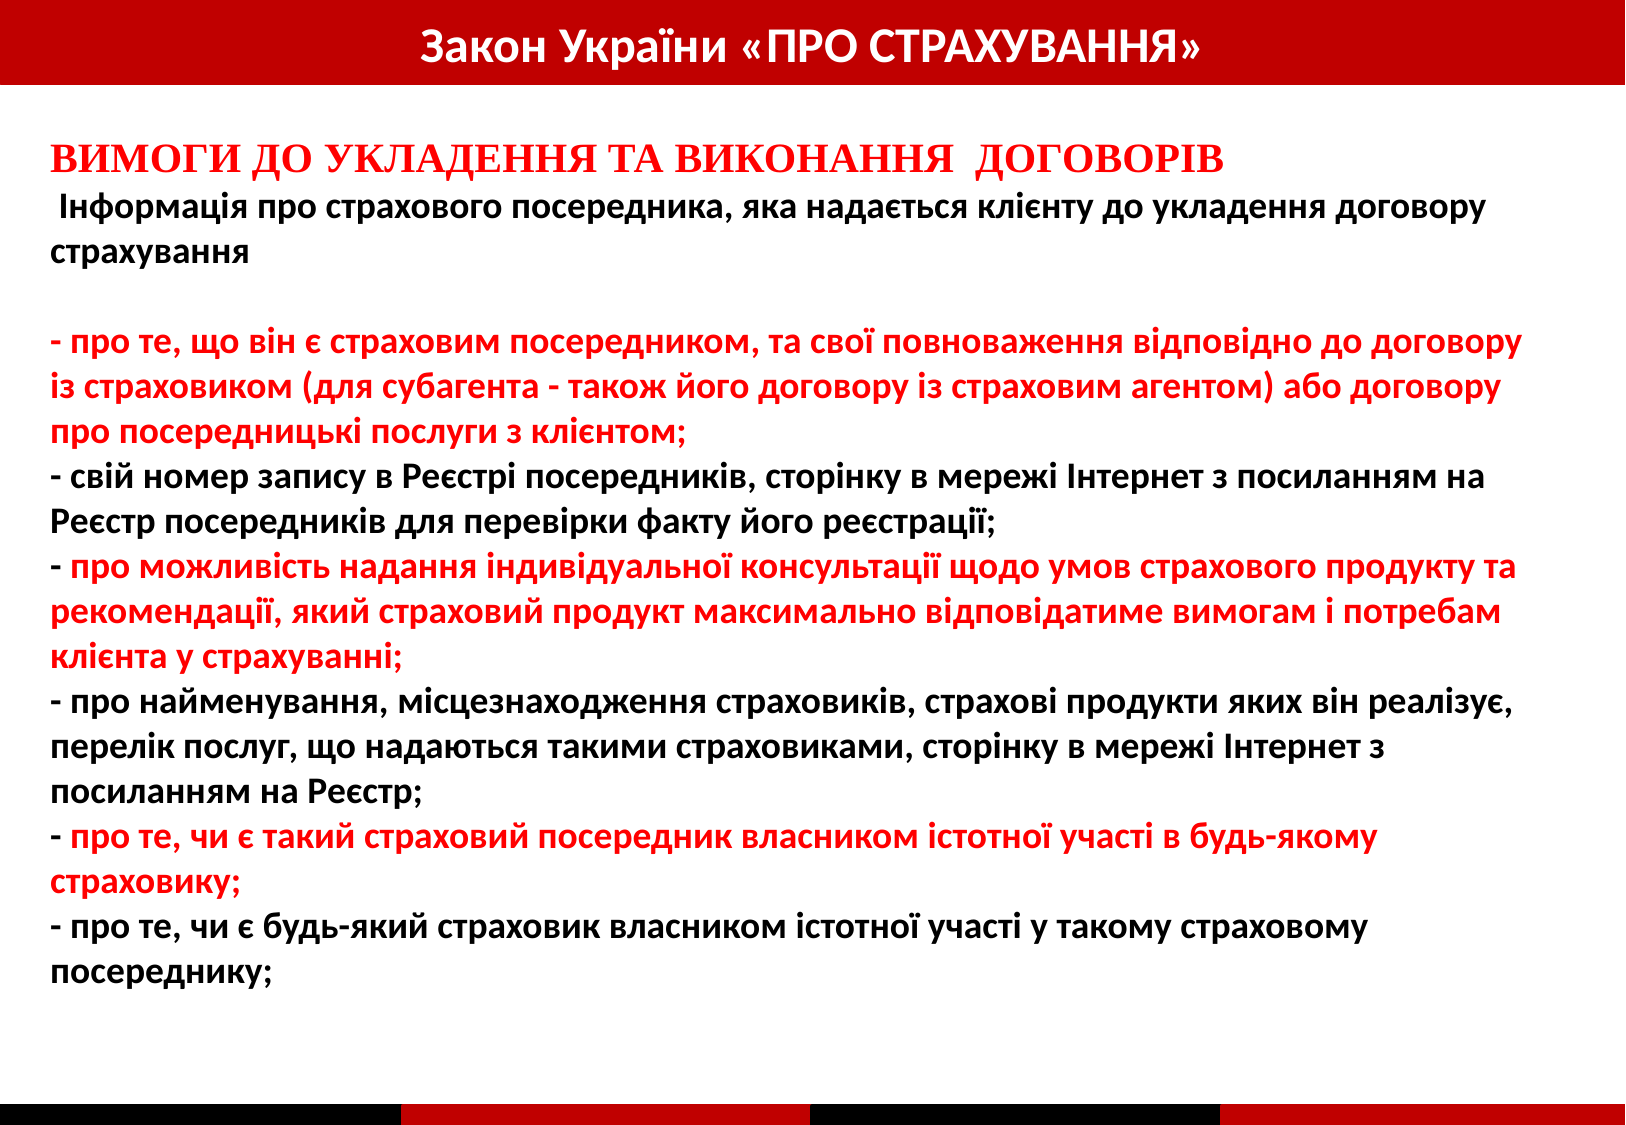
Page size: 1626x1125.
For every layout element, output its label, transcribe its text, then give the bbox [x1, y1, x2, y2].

text_box ВИМОГИ ДО УКЛАДЕННЯ ТА ВИКОНАННЯ ДОГОВОРІВ Інформація про страхового посередника, яка надається клієнту до укладення договору страхування - про те, що він є страховим посередником, та свої повноваження відповідно до договору із страховиком (для субагента - також його договору із страховим агентом) або договору про посередницькі послуги з клієнтом; - свій номер запису в Реєстрі посередників, сторінку в мережі Інтернет з посиланням на Реєстр посередників для перевірки факту його реєстрації; - про можливість надання індивідуальної консультації щодо умов страхового продукту та рекомендації, який страховий продукт максимально відповідатиме вимогам і потребам клієнта у страхуванні; - про найменування, місцезнаходження страховиків, страхові продукти яких він реалізує, перелік послуг, що надаються такими страховиками, сторінку в мережі Інтернет з посиланням на Реєстр; - про те, чи є такий страховий посередник власником істотної участі в будь-якому страховику; - про те, чи є будь-який страховик власником істотної участі у такому страховому посереднику; [35, 123, 1571, 999]
text_box [0, 1104, 401, 1125]
text_box [401, 1104, 810, 1125]
text_box [810, 1104, 1220, 1125]
text_box Закон України «ПРО СТРАХУВАННЯ» [0, 0, 1625, 85]
text_box [1220, 1104, 1625, 1125]
